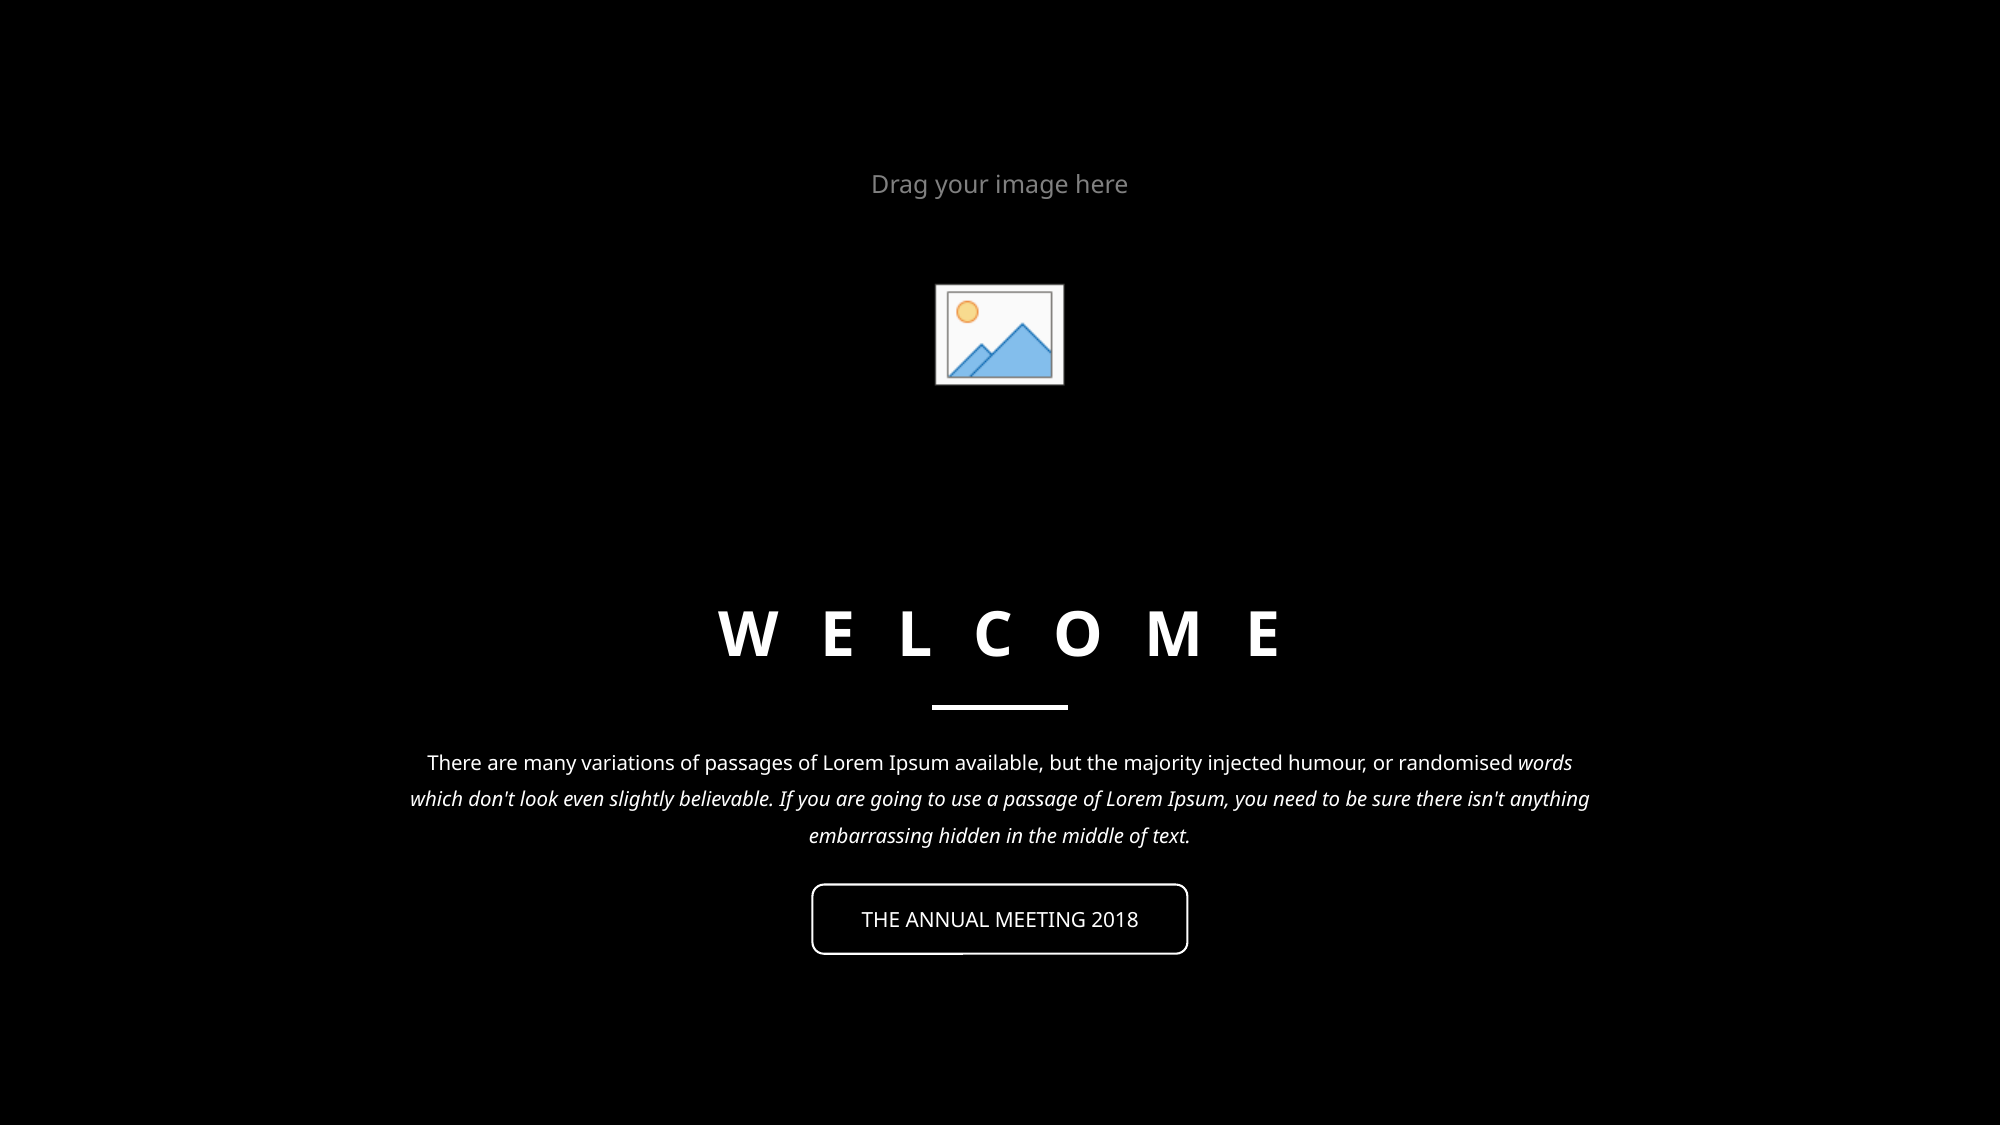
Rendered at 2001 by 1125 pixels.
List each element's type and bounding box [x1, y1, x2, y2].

picture [812, 161, 1188, 510]
text_box [0, 0, 2000, 1125]
text_box [392, 586, 1608, 954]
